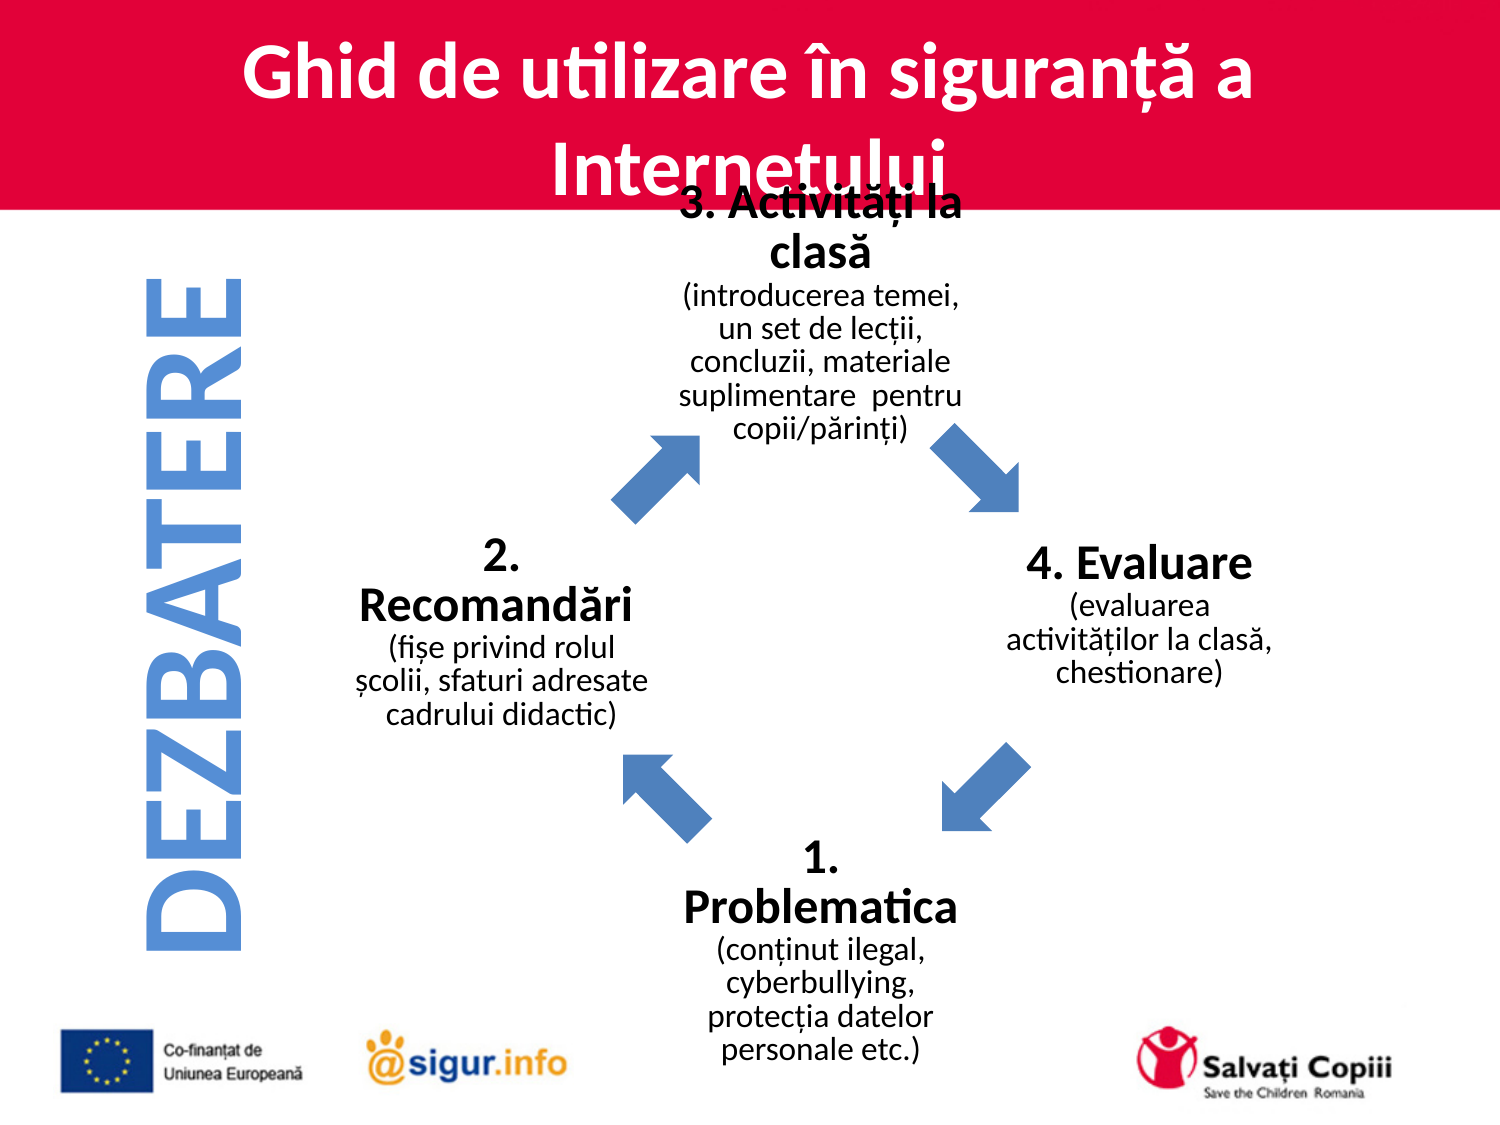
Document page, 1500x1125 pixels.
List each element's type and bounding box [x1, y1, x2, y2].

picture [0, 0, 1500, 1125]
text_box [170, 207, 1471, 1059]
